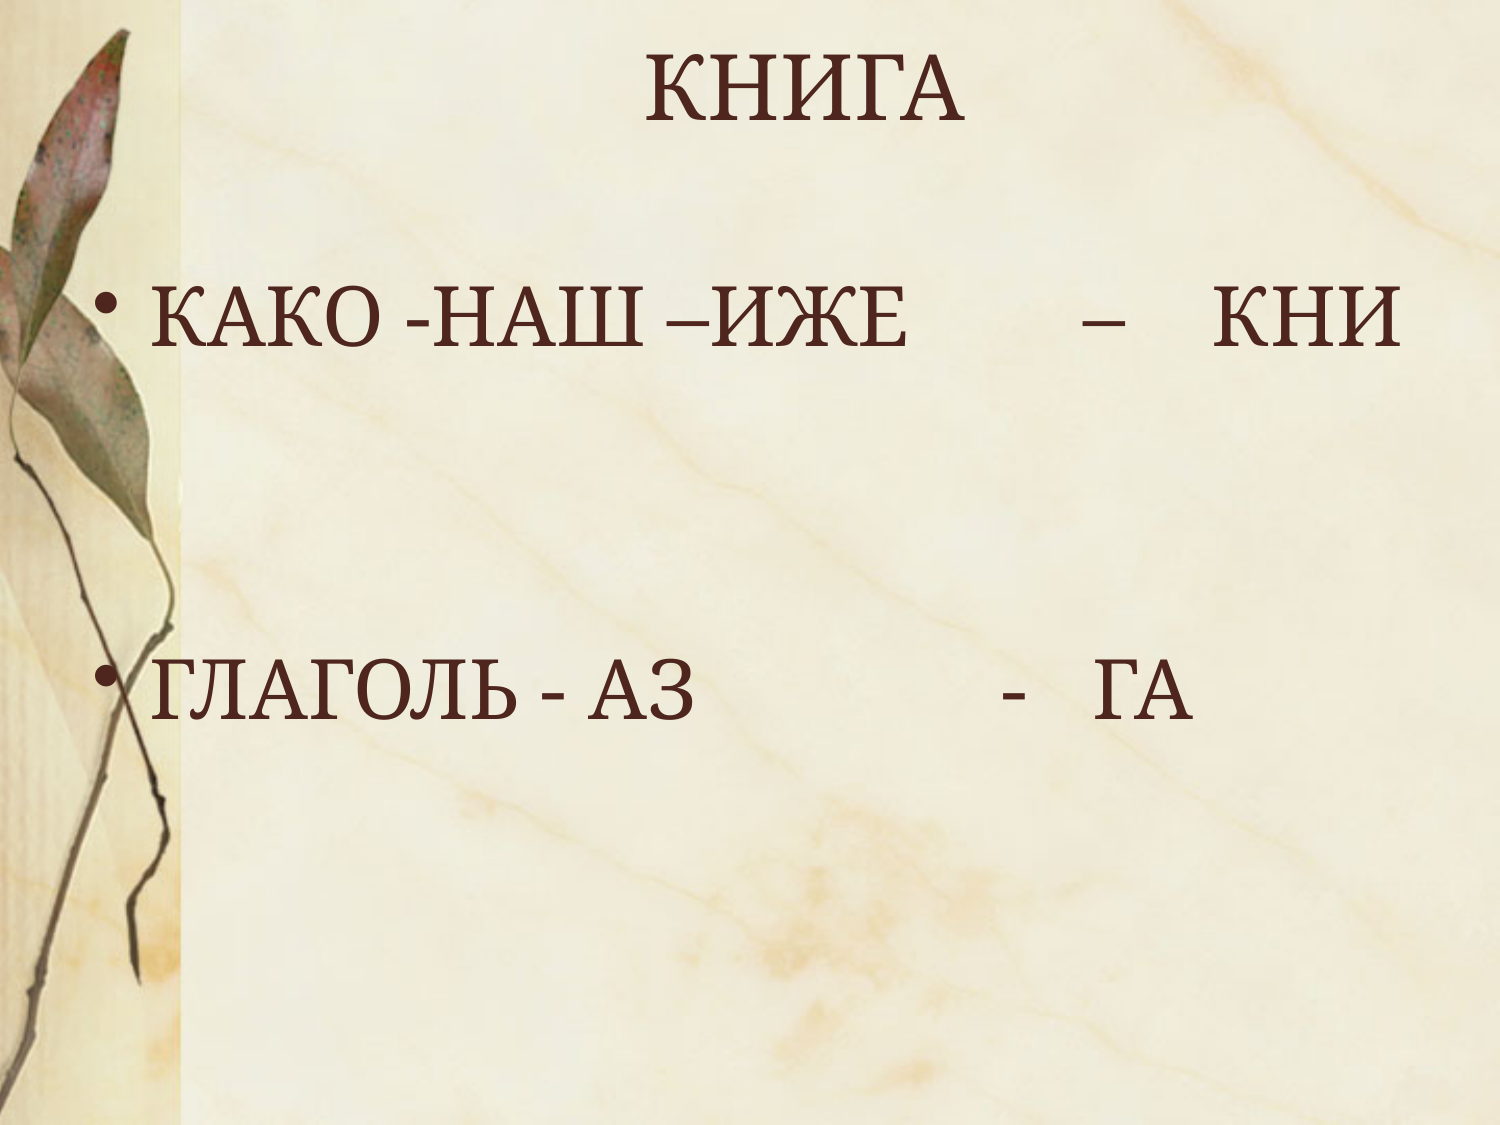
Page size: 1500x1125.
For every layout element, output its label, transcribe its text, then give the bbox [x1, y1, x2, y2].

list КАКО -НАШ –ИЖЕ – КНИ ГЛАГОЛЬ - АЗ - ГА [77, 255, 1500, 999]
title КНИГА [224, 44, 1426, 233]
picture [0, 0, 1500, 1125]
